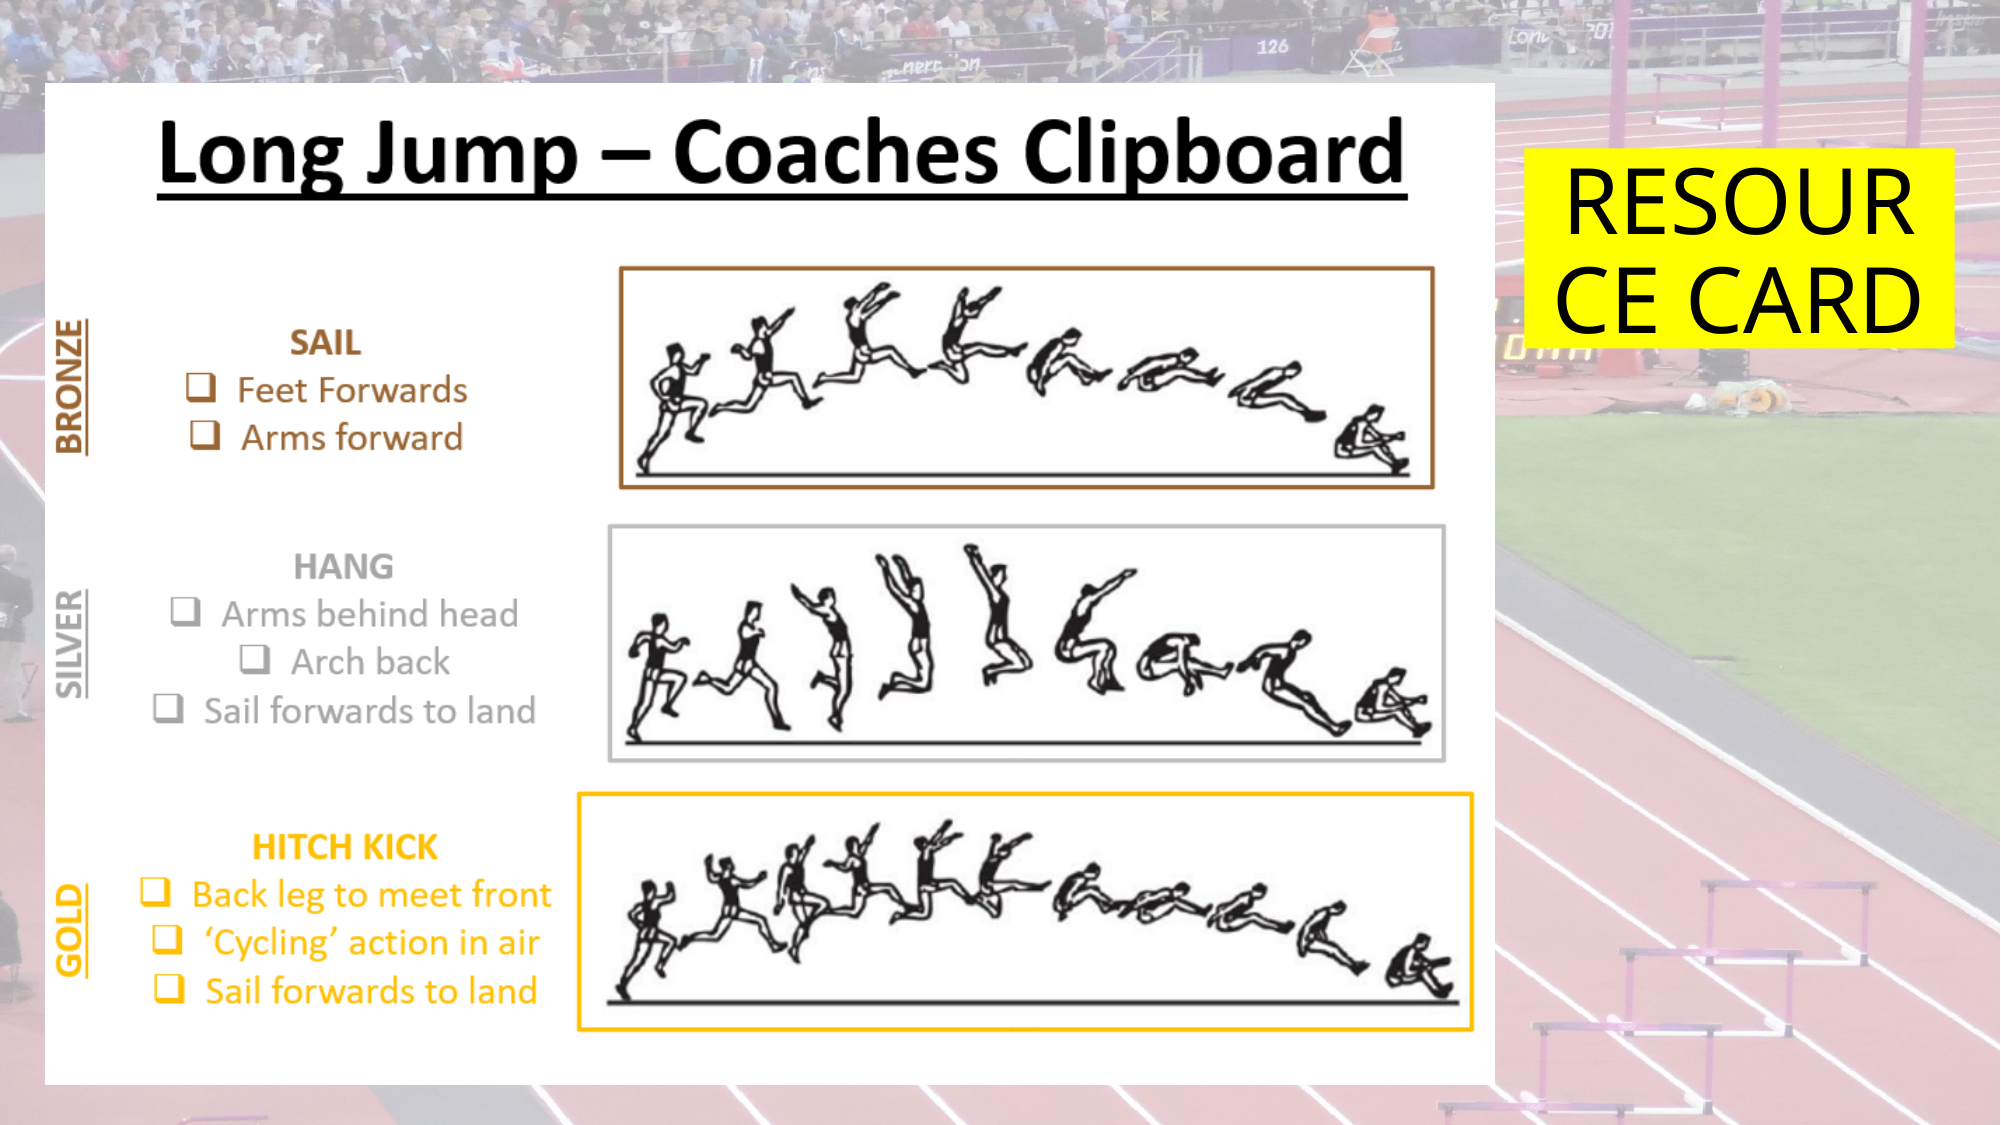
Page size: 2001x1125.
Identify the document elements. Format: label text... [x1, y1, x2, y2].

picture [45, 83, 1495, 1085]
text_box RESOURCE CARD [1524, 148, 1955, 349]
